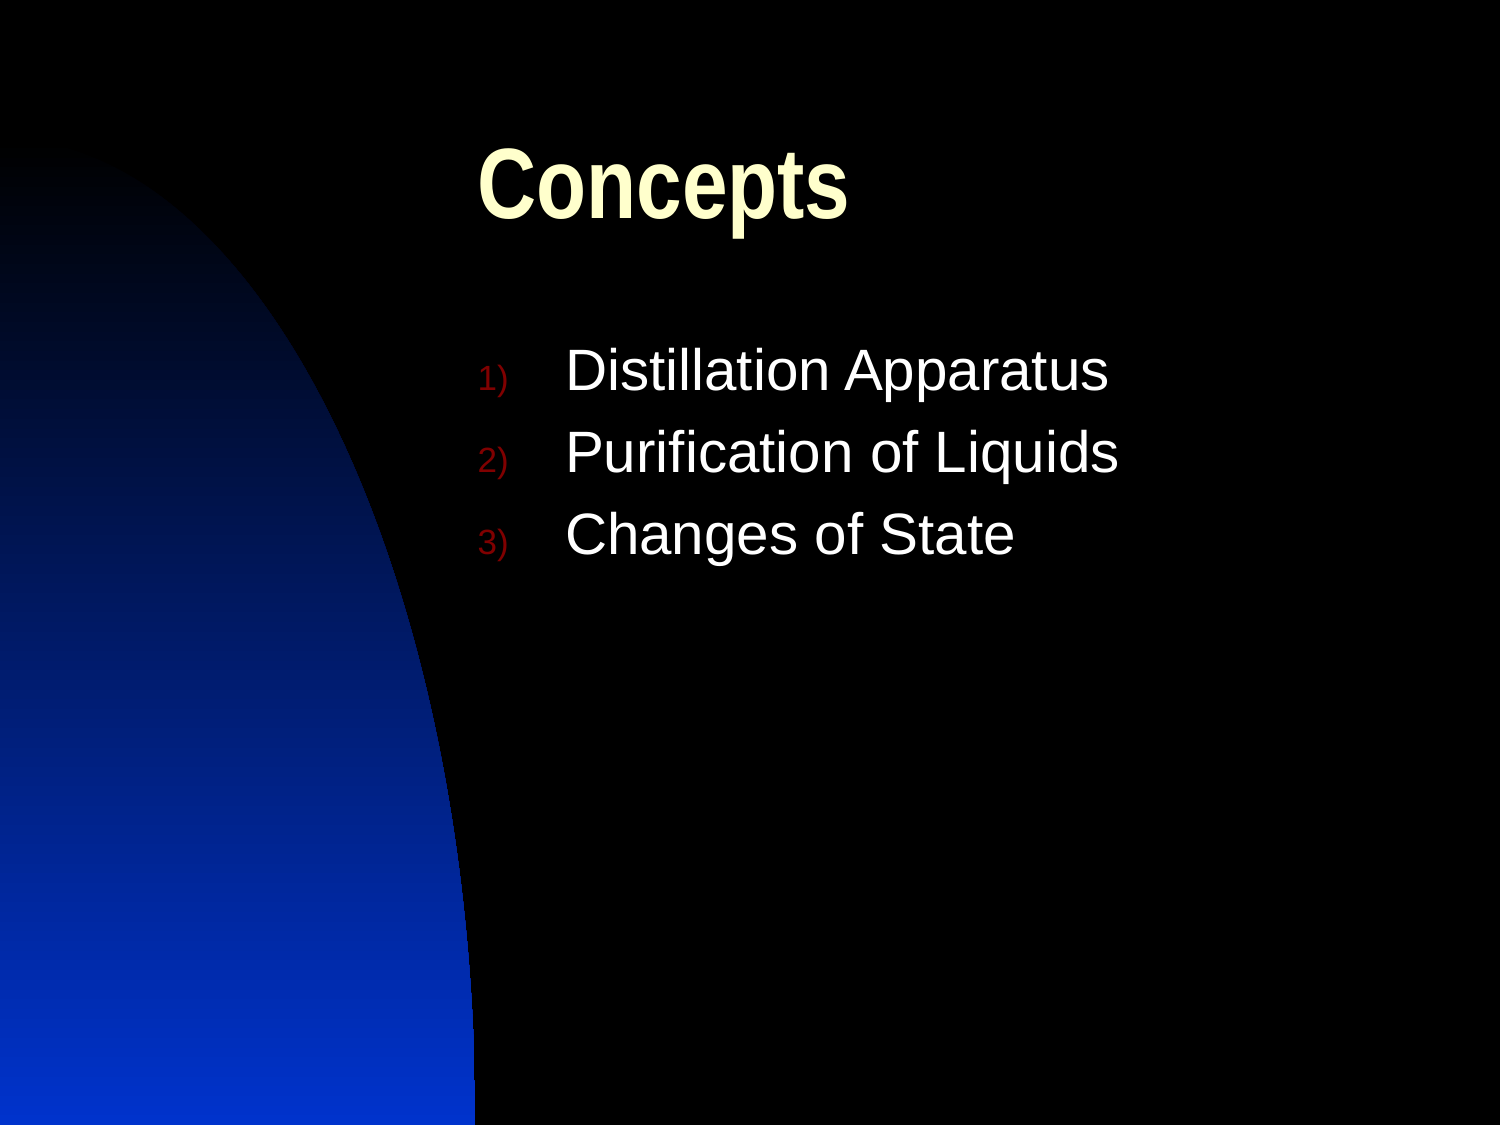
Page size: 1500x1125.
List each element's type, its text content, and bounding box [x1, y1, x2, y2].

list Distillation Apparatus Purification of Liquids Changes of State [462, 324, 1463, 1001]
title Concepts [462, 99, 1463, 288]
